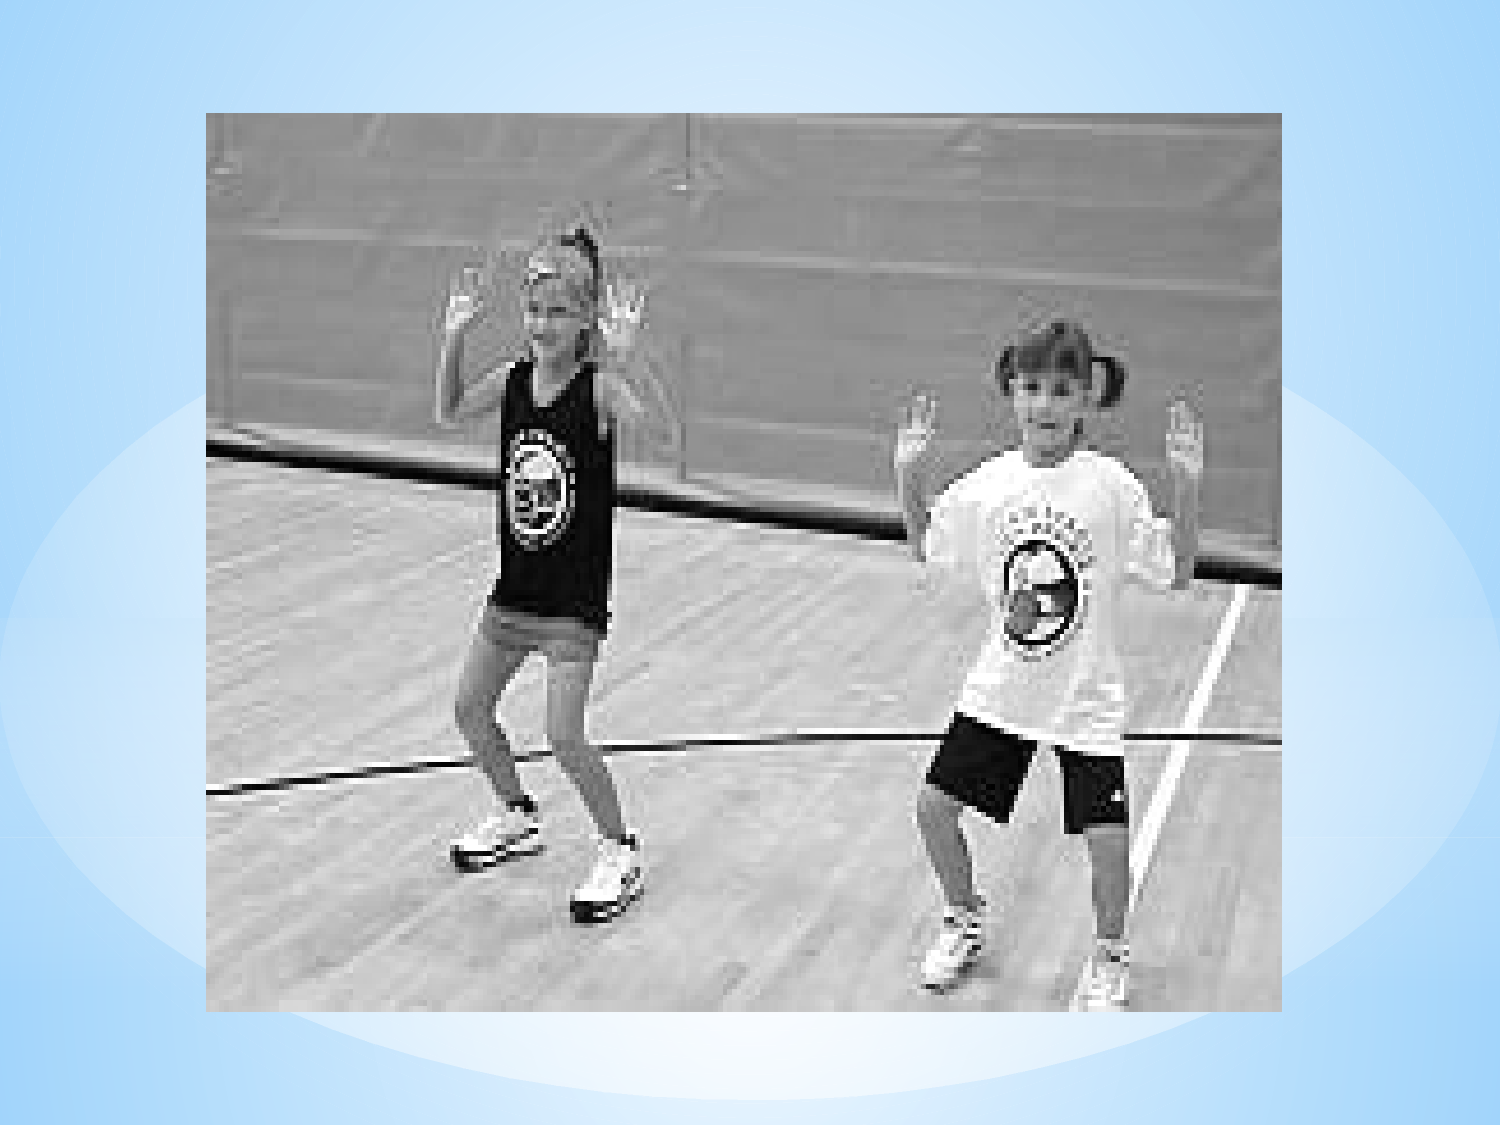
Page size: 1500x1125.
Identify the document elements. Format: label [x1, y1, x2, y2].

picture [206, 113, 1282, 1012]
